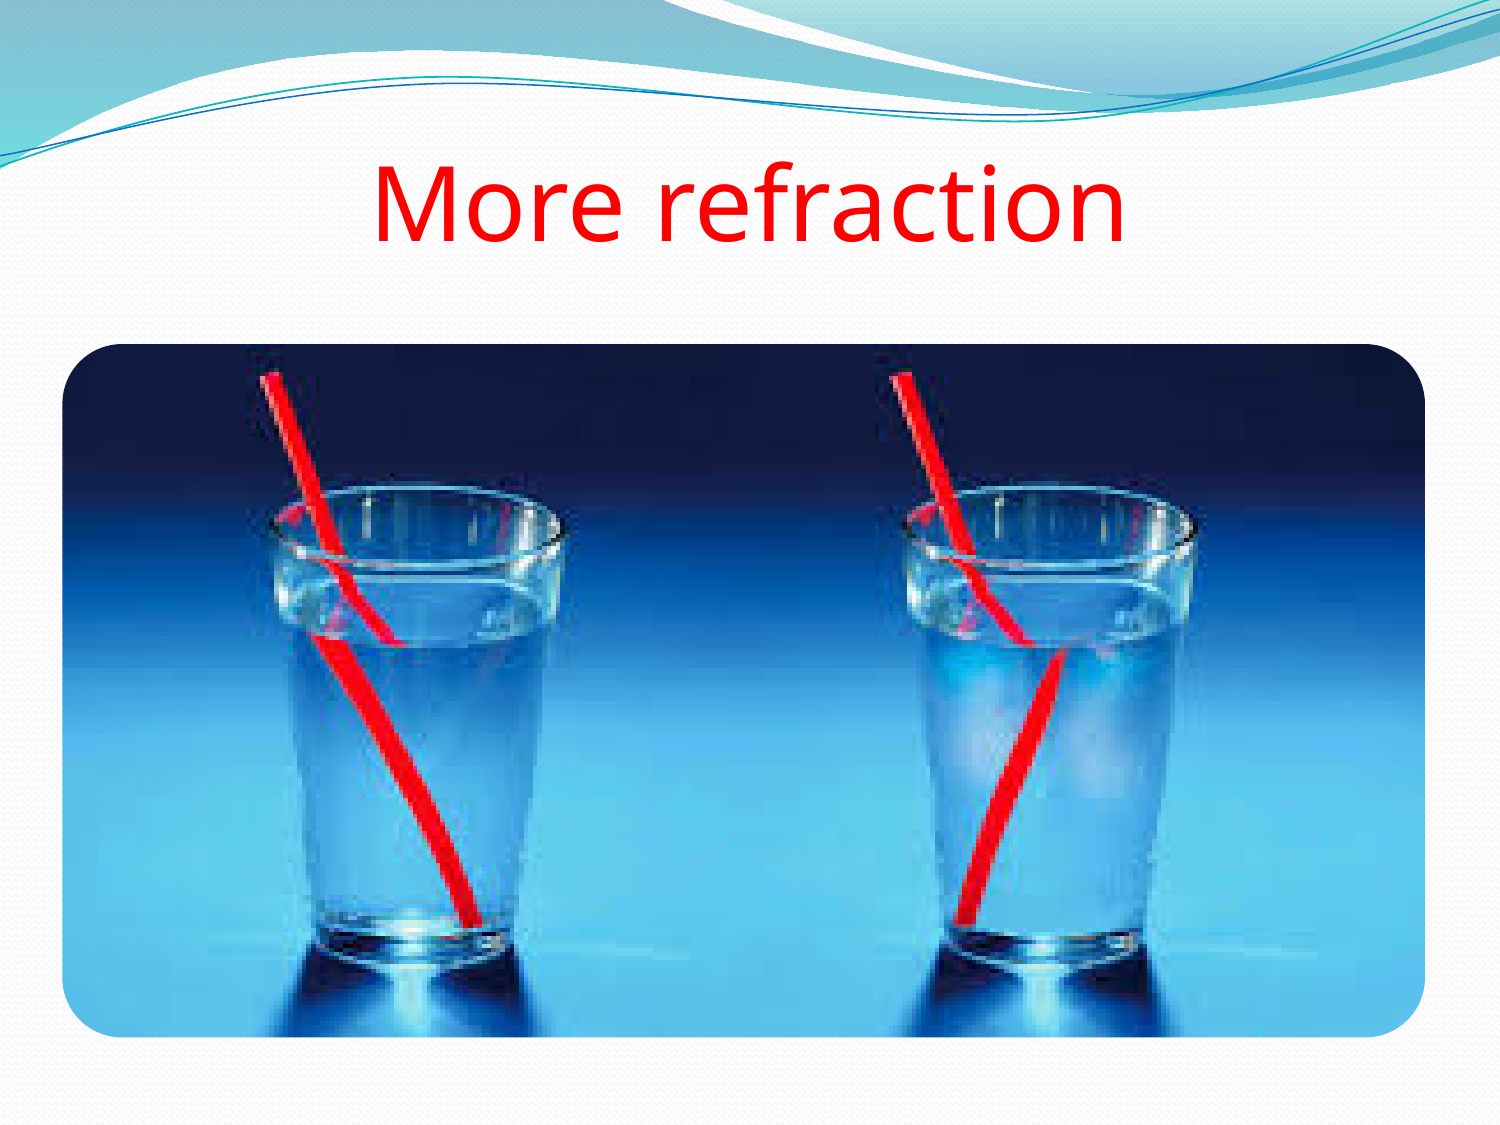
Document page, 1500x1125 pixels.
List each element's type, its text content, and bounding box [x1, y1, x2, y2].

title More refraction [75, 75, 1425, 263]
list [62, 343, 1426, 1038]
